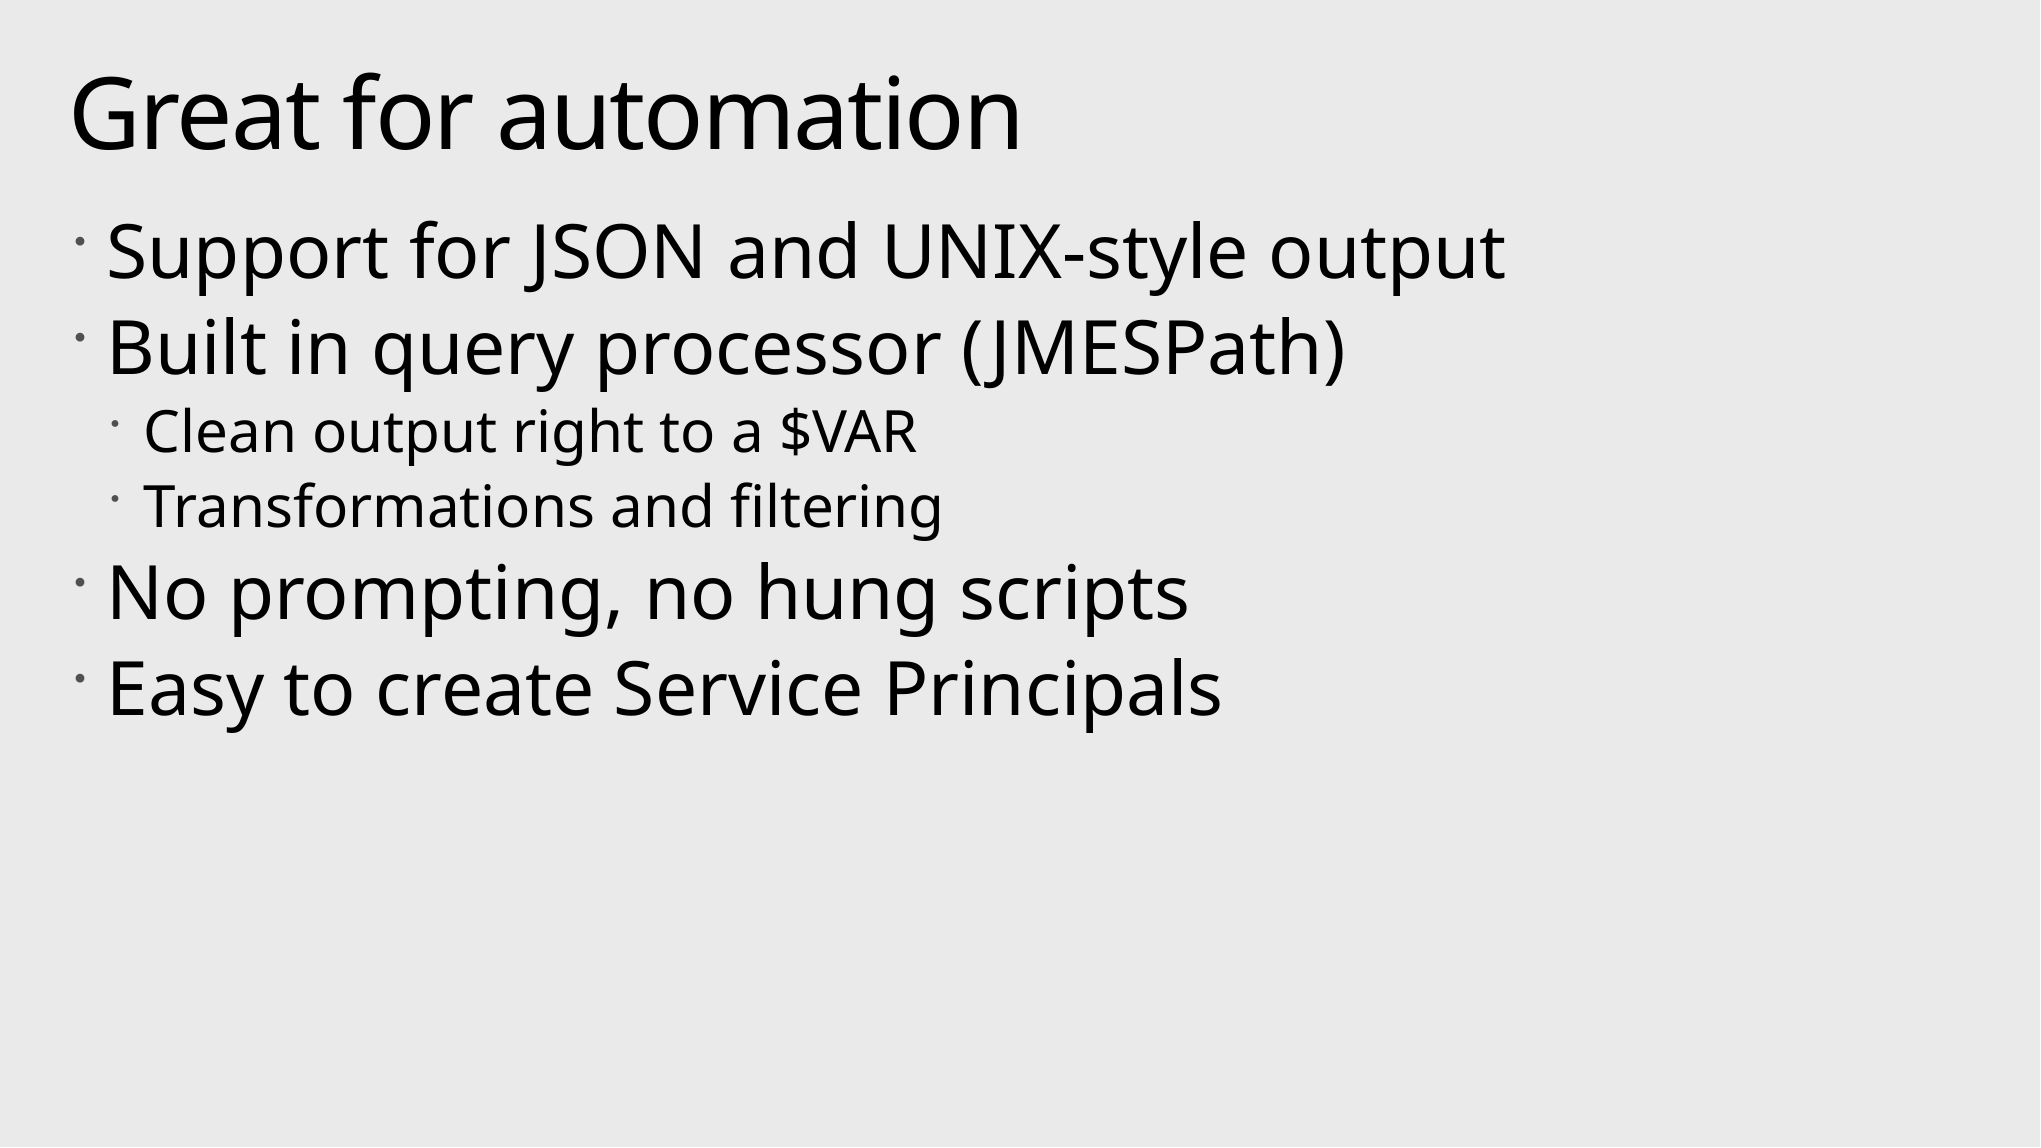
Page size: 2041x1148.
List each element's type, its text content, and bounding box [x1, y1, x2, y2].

title Great for automation [45, 48, 1996, 198]
list Support for JSON and UNIX-style output Built in query processor (JMESPath) Clean output right to a $VAR Transformations and filtering No prompting, no hung scripts Easy to create Service Principals [45, 198, 1996, 867]
